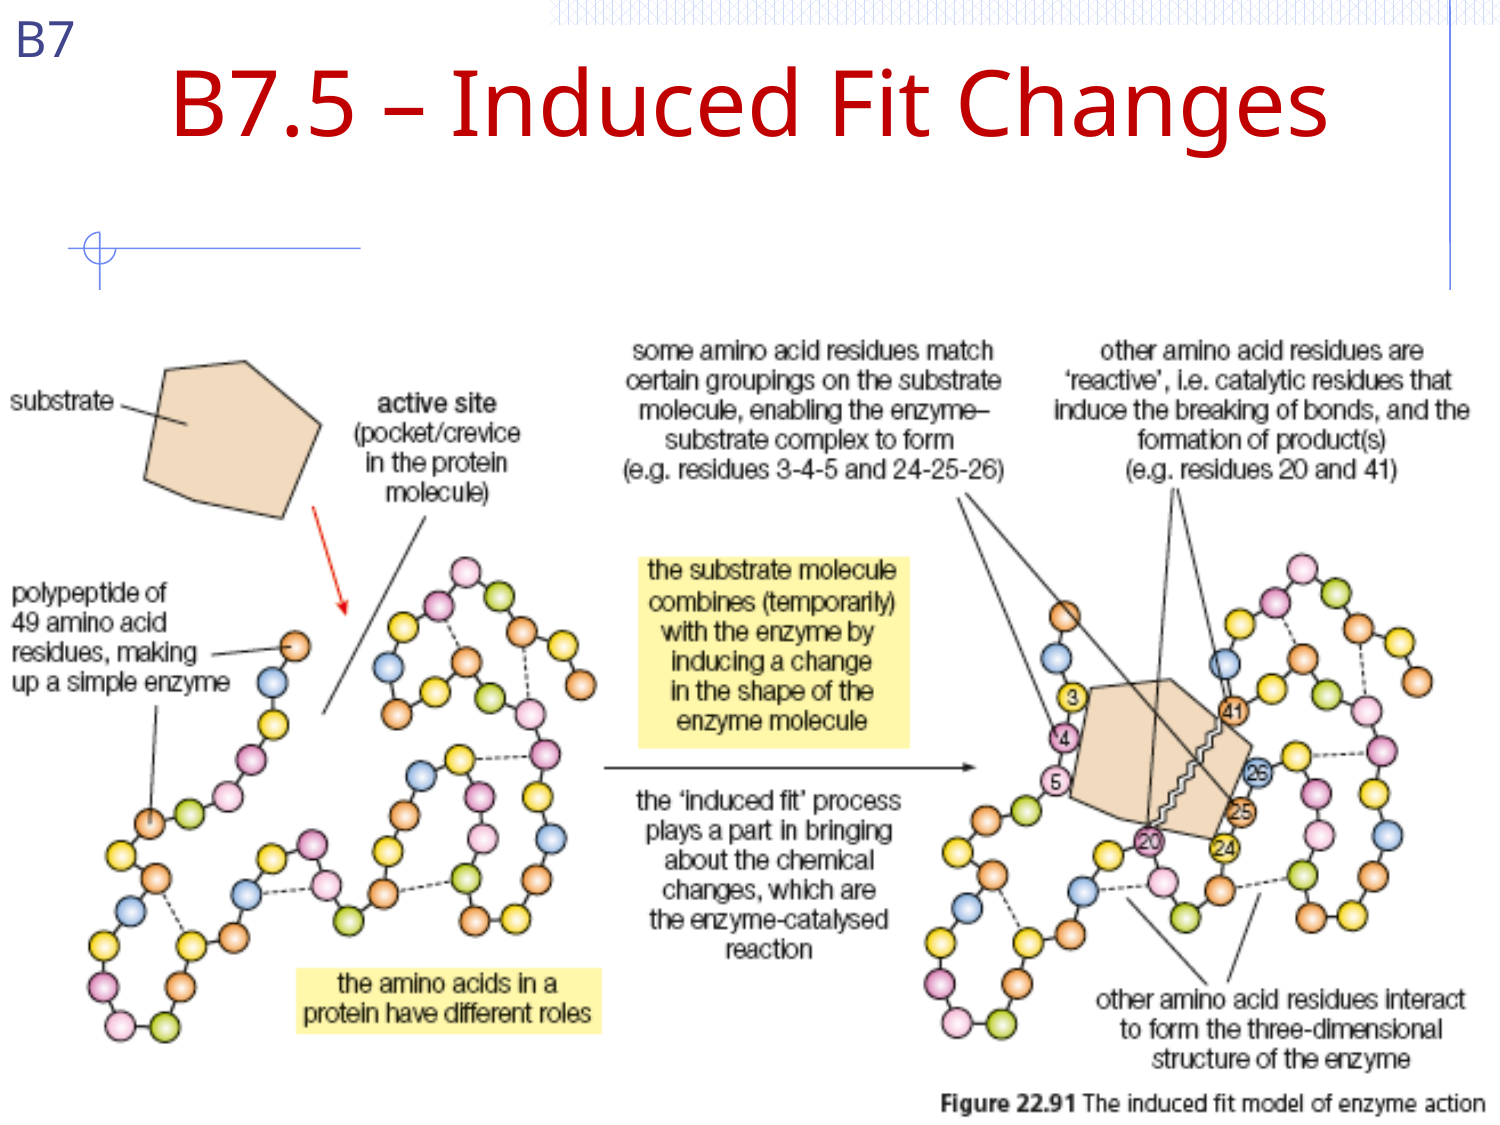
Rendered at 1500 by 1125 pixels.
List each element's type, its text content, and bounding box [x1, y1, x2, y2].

title B7.5 – Induced Fit Changes [37, 24, 1463, 163]
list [0, 290, 1497, 1124]
